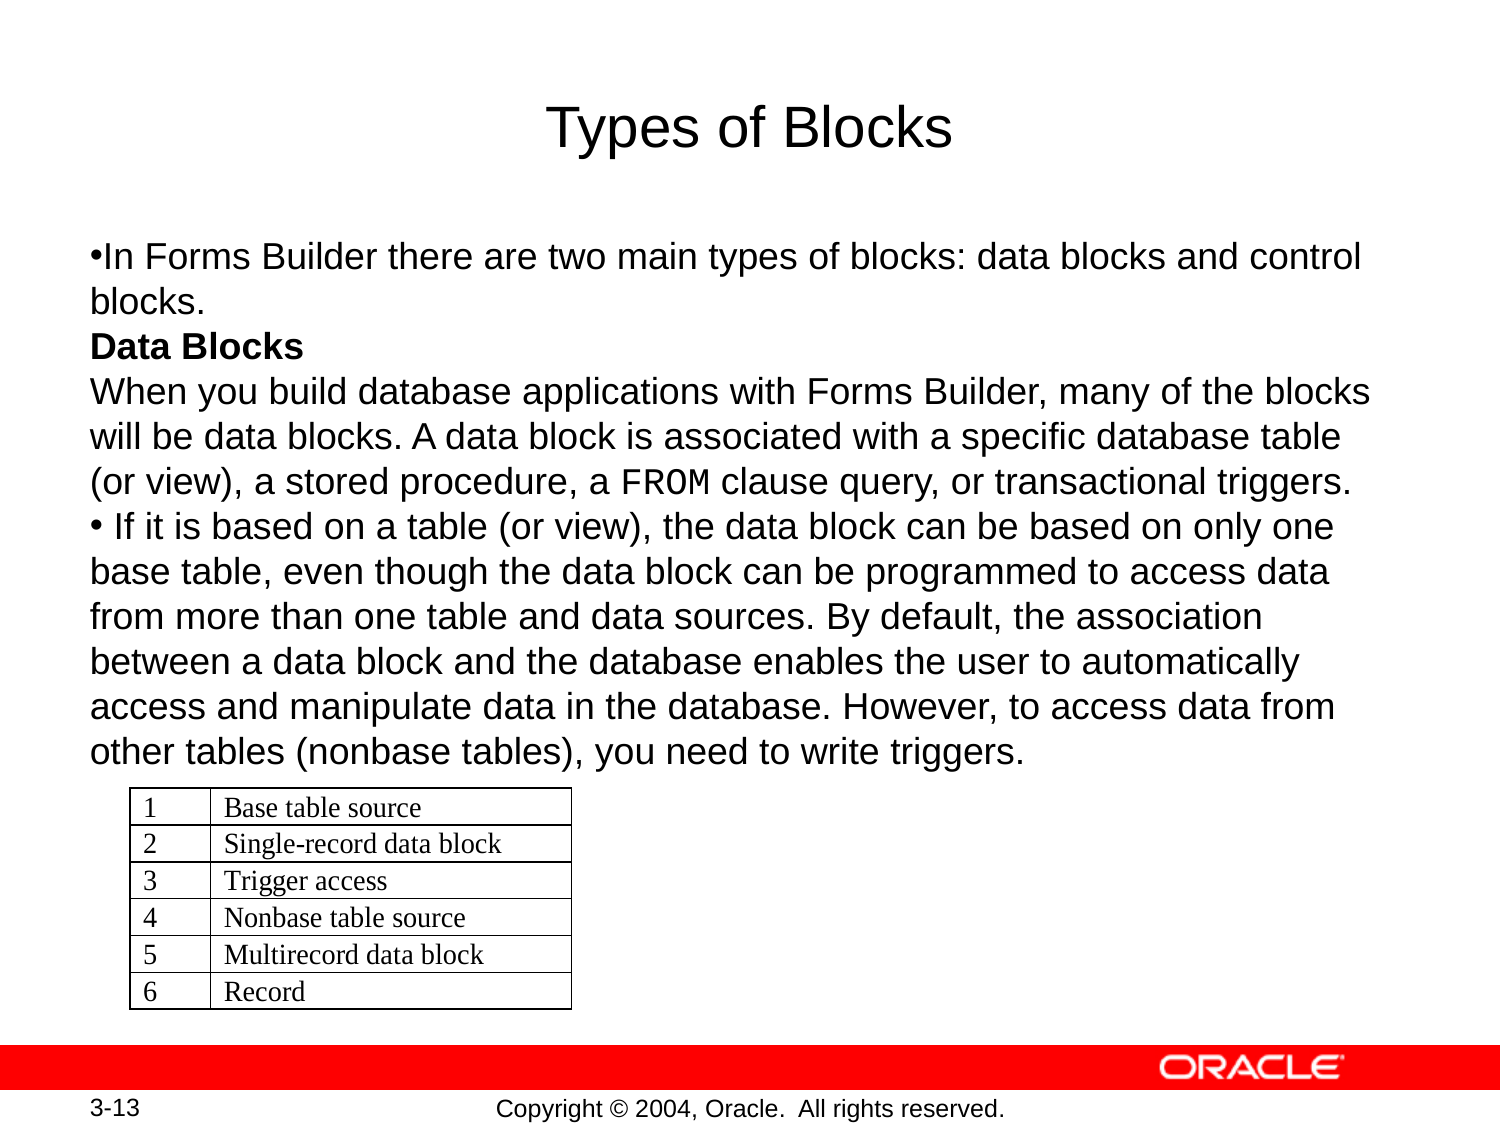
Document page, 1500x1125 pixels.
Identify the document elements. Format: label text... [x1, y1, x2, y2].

text_box In Forms Builder there are two main types of blocks: data blocks and control blocks. Data Blocks When you build database applications with Forms Builder, many of the blocks will be data blocks. A data block is associated with a specific database table (or view), a stored procedure, a FROM clause query, or transactional triggers. If it is based on a table (or view), the data block can be based on only one base table, even though the data block can be programmed to access data from more than one table and data sources. By default, the association between a data block and the database enables the user to automatically access and manipulate data in the database. However, to access data from other tables (nonbase tables), you need to write triggers. [75, 224, 1400, 763]
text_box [112, 787, 1201, 1081]
title Types of Blocks [149, 87, 1351, 224]
